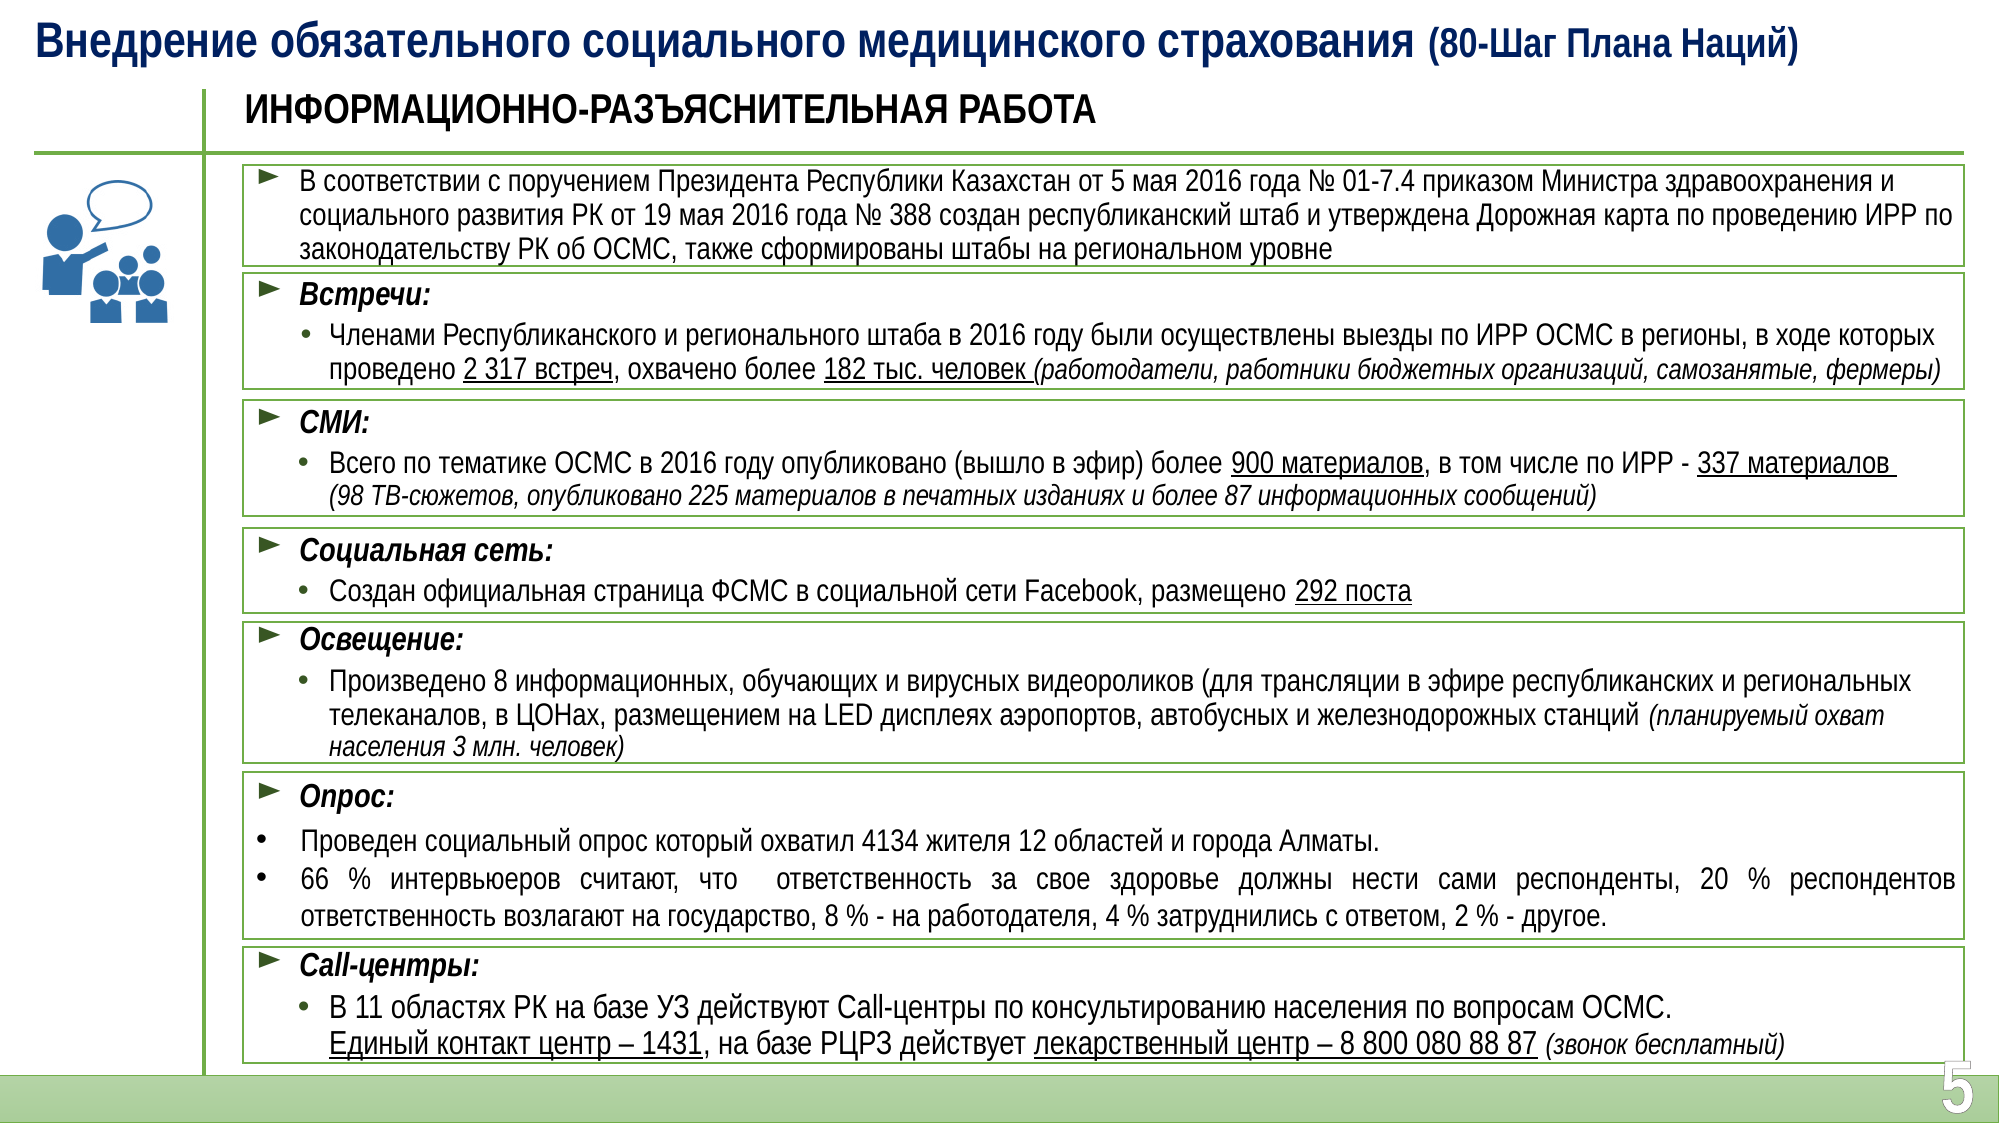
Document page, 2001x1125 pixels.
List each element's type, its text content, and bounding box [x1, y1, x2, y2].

picture [35, 180, 174, 323]
text_box Call-центры: В 11 областях РК на базе УЗ действуют Call-центры по консультированию населения по вопросам ОСМС. Единый контакт центр – 1431, на базе РЦРЗ действует лекарственный центр – 8 800 080 88 87 (звонок бесплатный) [242, 946, 1965, 1064]
text_box Опрос: Проведен социальный опрос который охватил 4134 жителя 12 областей и города Алматы. 66 % интервьюеров считают, что ответственность за свое здоровье должны нести сами респонденты, 20 % респондентов ответственность возлагают на государство, 8 % - на работодателя, 4 % затруднились с ответом, 2 % - другое. [242, 771, 1965, 940]
text_box Внедрение обязательного социального медицинского страхования (80-Шаг Плана Наций) [20, 0, 1982, 75]
text_box В соответствии с поручением Президента Республики Казахстан от 5 мая 2016 года № 01-7.4 приказом Министра здравоохранения и социального развития РК от 19 мая 2016 года № 388 создан республиканский штаб и утверждена Дорожная карта по проведению ИРР по законодательству РК об ОСМС, также сформированы штабы на региональном уровне [242, 164, 1965, 267]
text_box Встречи: Членами Республиканского и регионального штаба в 2016 году были осуществлены выезды по ИРР ОСМС в регионы, в ходе которых проведено 2 317 встреч, охвачено более 182 тыс. человек (работодатели, работники бюджетных организаций, самозанятые, фермеры) [242, 272, 1965, 390]
text_box СМИ: Всего по тематике ОСМС в 2016 году опубликовано (вышло в эфир) более 900 материалов, в том числе по ИРР - 337 материалов (98 ТВ-сюжетов, опубликовано 225 материалов в печатных изданиях и более 87 информационных сообщений) [242, 399, 1965, 517]
text_box [217, 162, 1918, 1037]
text_box Социальная сеть: Создан официальная страница ФСМС в социальной сети Facebook, размещено 292 поста [242, 527, 1965, 614]
text_box [0, 1075, 1999, 1123]
text_box ИНФОРМАЦИОННО-РАЗЪЯСНИТЕЛЬНАЯ РАБОТА [229, 74, 1781, 140]
slide_number 5 [1833, 1052, 1990, 1113]
text_box Освещение: Произведено 8 информационных, обучающих и вирусных видеороликов (для трансляции в эфире республиканских и региональных телеканалов, в ЦОНах, размещением на LED дисплеях аэропортов, автобусных и железнодорожных станций (планируемый охват населения 3 млн. человек) [242, 621, 1965, 764]
